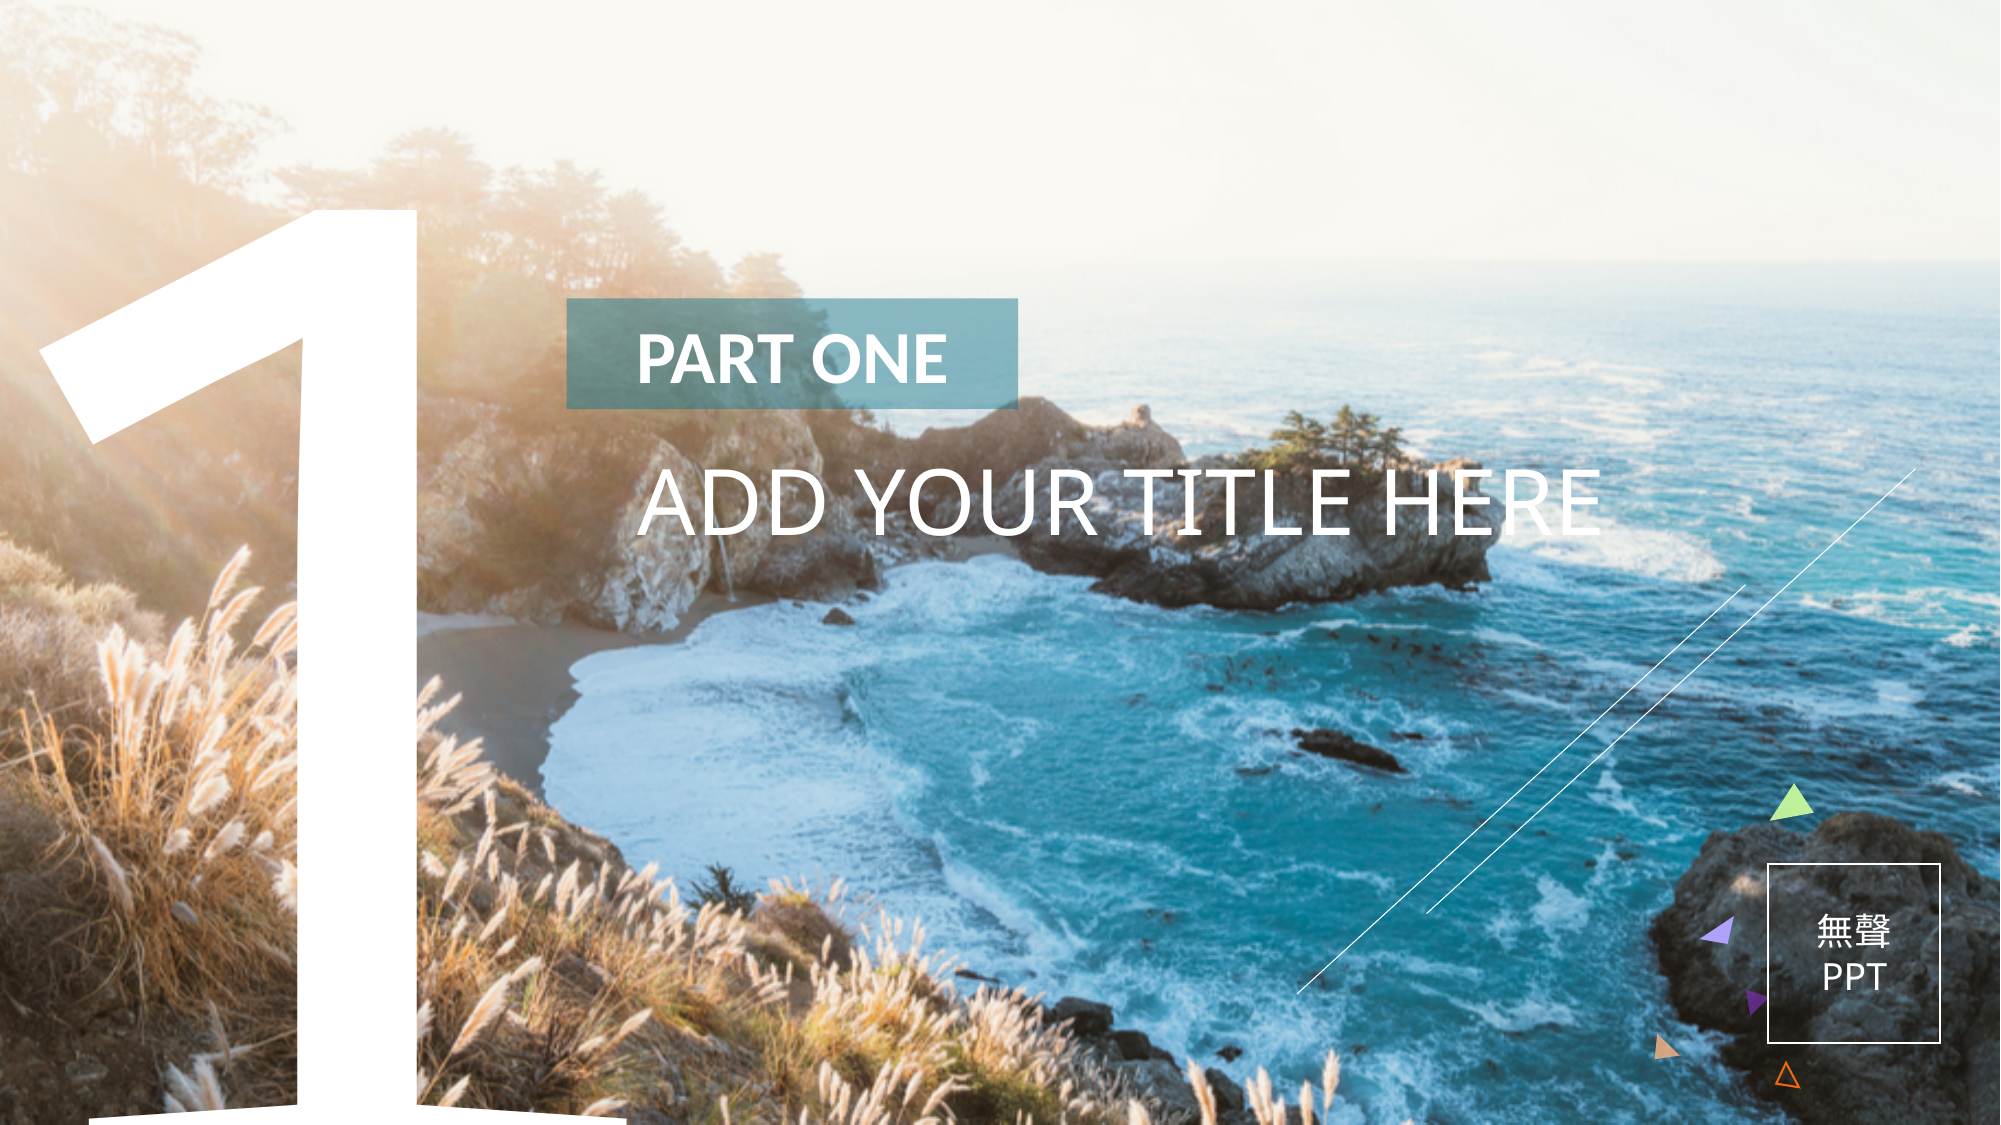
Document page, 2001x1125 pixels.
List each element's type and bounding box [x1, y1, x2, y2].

text_box [1645, 791, 1808, 1094]
picture [0, 0, 2000, 1125]
text_box [1296, 584, 1645, 995]
text_box [1426, 468, 1916, 914]
text_box [1768, 864, 1941, 1044]
